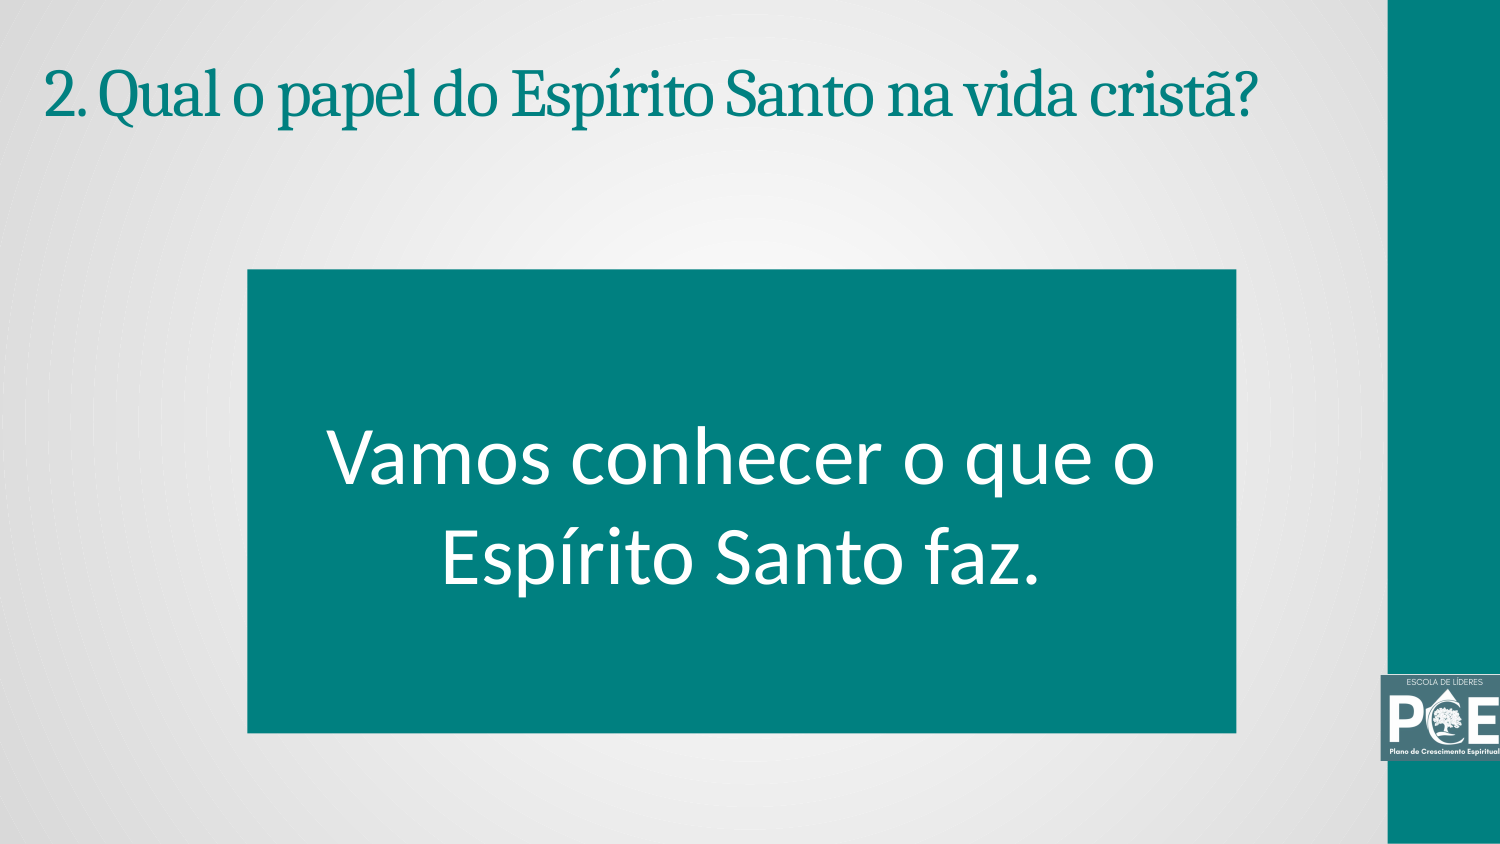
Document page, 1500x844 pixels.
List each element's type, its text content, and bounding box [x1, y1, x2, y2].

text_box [246, 269, 1237, 734]
title 2. Qual o papel do Espírito Santo na vida cristã? [36, 27, 1471, 151]
picture [1380, 674, 1500, 761]
